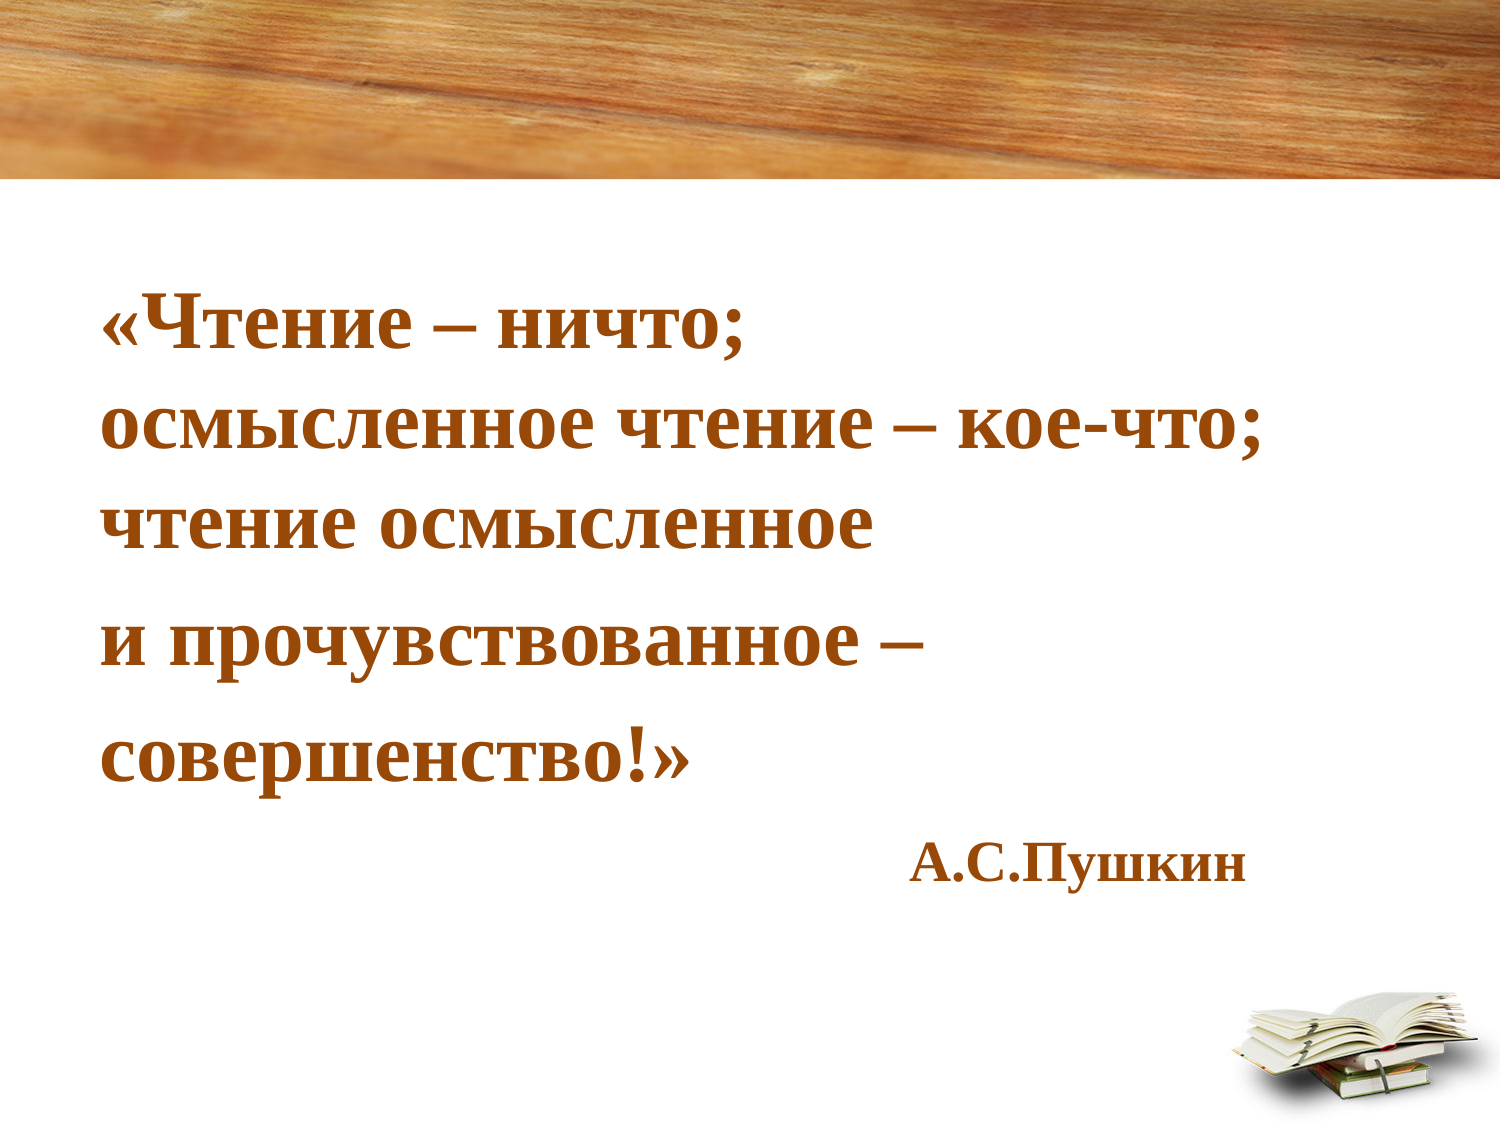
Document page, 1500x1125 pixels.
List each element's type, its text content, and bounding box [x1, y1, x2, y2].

picture [0, 179, 1500, 1125]
list «Чтение – ничто; осмысленное чтение – кое-что; чтение осмысленное и прочувствованное – совершенство!» А.С.Пушкин [35, 257, 1442, 965]
title [0, 2, 1500, 179]
